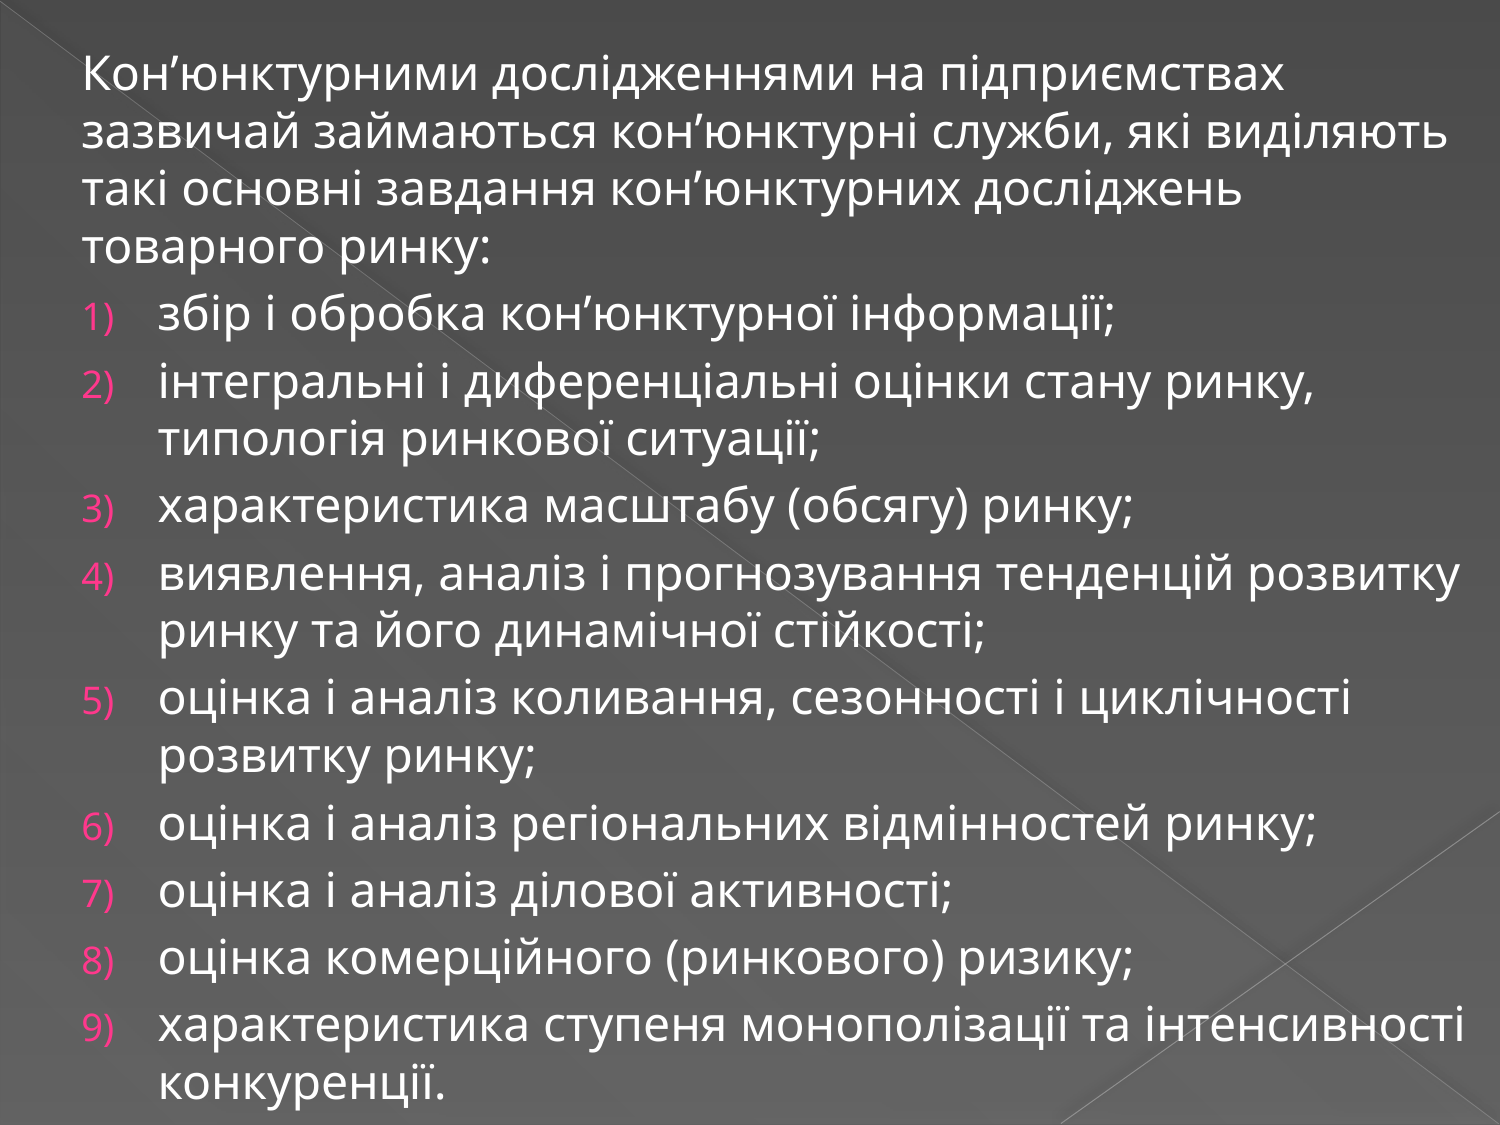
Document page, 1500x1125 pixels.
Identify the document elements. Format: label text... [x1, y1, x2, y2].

list Кон’юнктурними дослідженнями на підприємствах зазвичай займаються кон’юнктурні служби, які виділяють такі основні завдання кон’юнктурних досліджень товарного ринку: збір і обробка кон’юнктурної інформації; інтегральні і диференціальні оцінки стану ринку, типологія ринкової ситуації; характеристика масштабу (обсягу) ринку; виявлення, аналіз і прогнозування тенденцій розвитку ринку та його динамічної стійкості; оцінка і аналіз коливання, сезонності і циклічності розвитку ринку; оцінка і аналіз регіональних відмінностей ринку; оцінка і аналіз ділової активності; оцінка комерційного (ринкового) ризику; характеристика ступеня монополізації та інтенсивності конкуренції. [0, 35, 1500, 1125]
